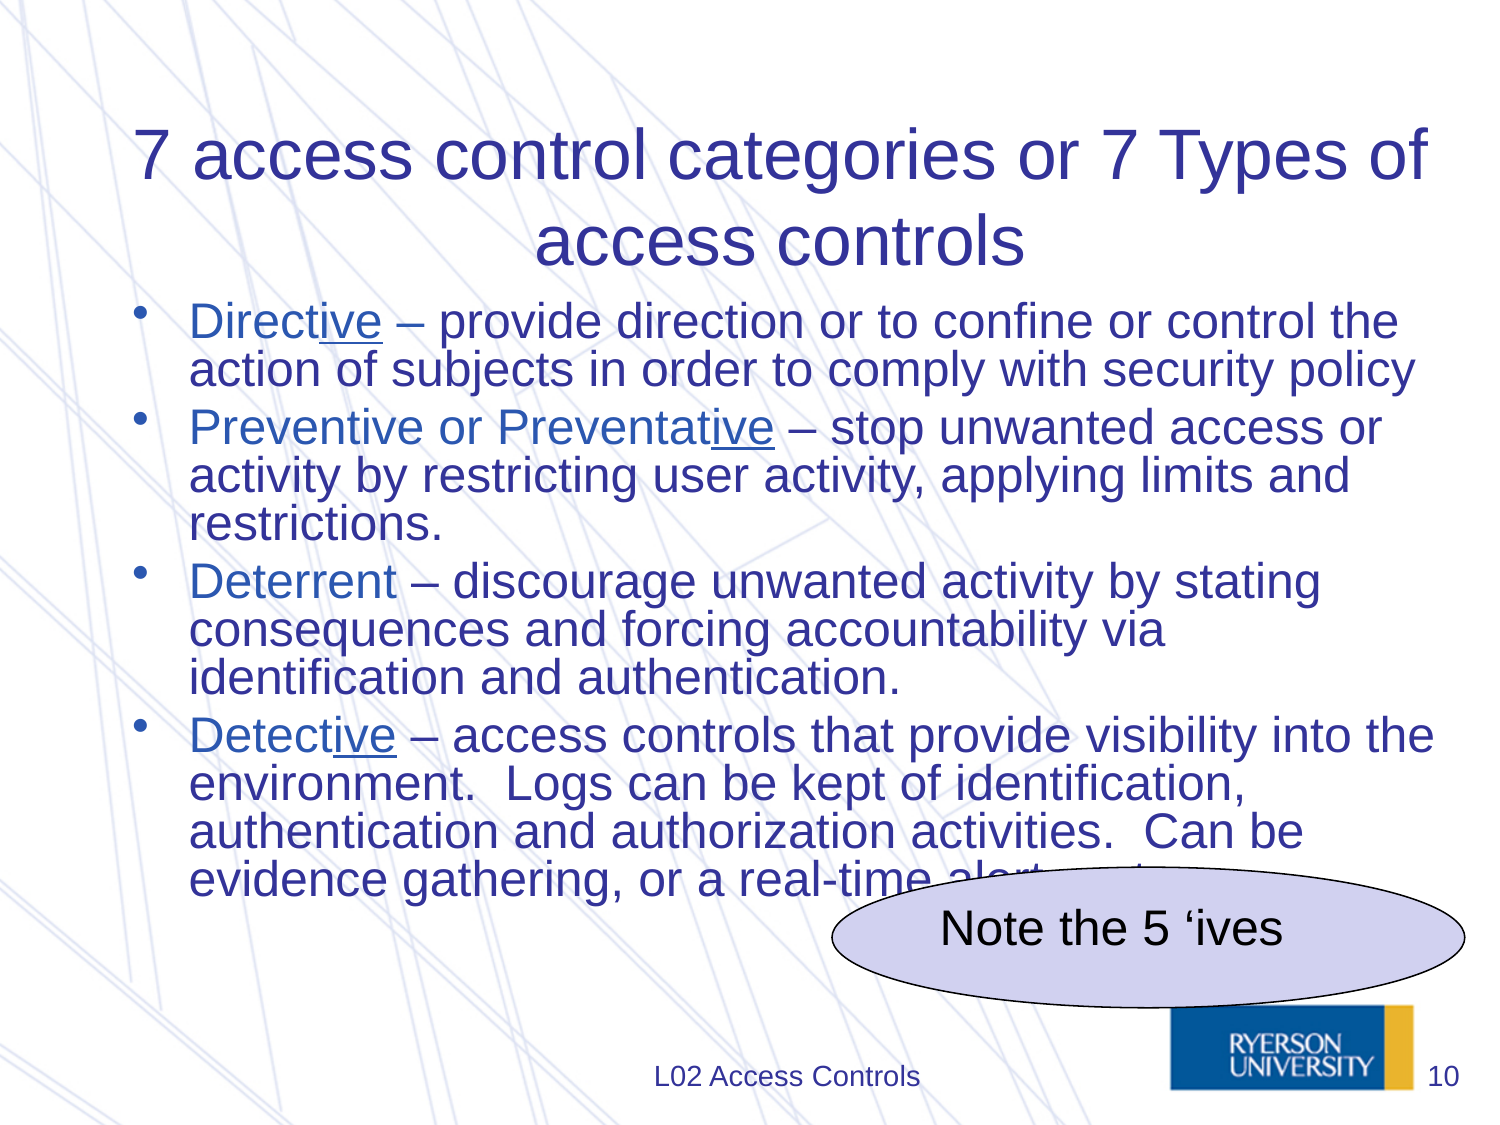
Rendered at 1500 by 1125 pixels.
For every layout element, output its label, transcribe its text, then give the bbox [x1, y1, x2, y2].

picture [0, 0, 1500, 1125]
list Directive – provide direction or to confine or control the action of subjects in order to comply with security policy Preventive or Preventative – stop unwanted access or activity by restricting user activity, applying limits and restrictions. Deterrent – discourage unwanted activity by stating consequences and forcing accountability via identification and authentication. Detective – access controls that provide visibility into the environment. Logs can be kept of identification, authentication and authorization activities. Can be evidence gathering, or a real-time alert system. [116, 292, 1455, 969]
title 7 access control categories or 7 Types of access controls [112, 99, 1451, 288]
footer L02 Access Controls [449, 1049, 1126, 1113]
text_box Note the 5 ‘ives [831, 867, 1465, 1008]
slide_number 10 [1399, 1049, 1476, 1113]
